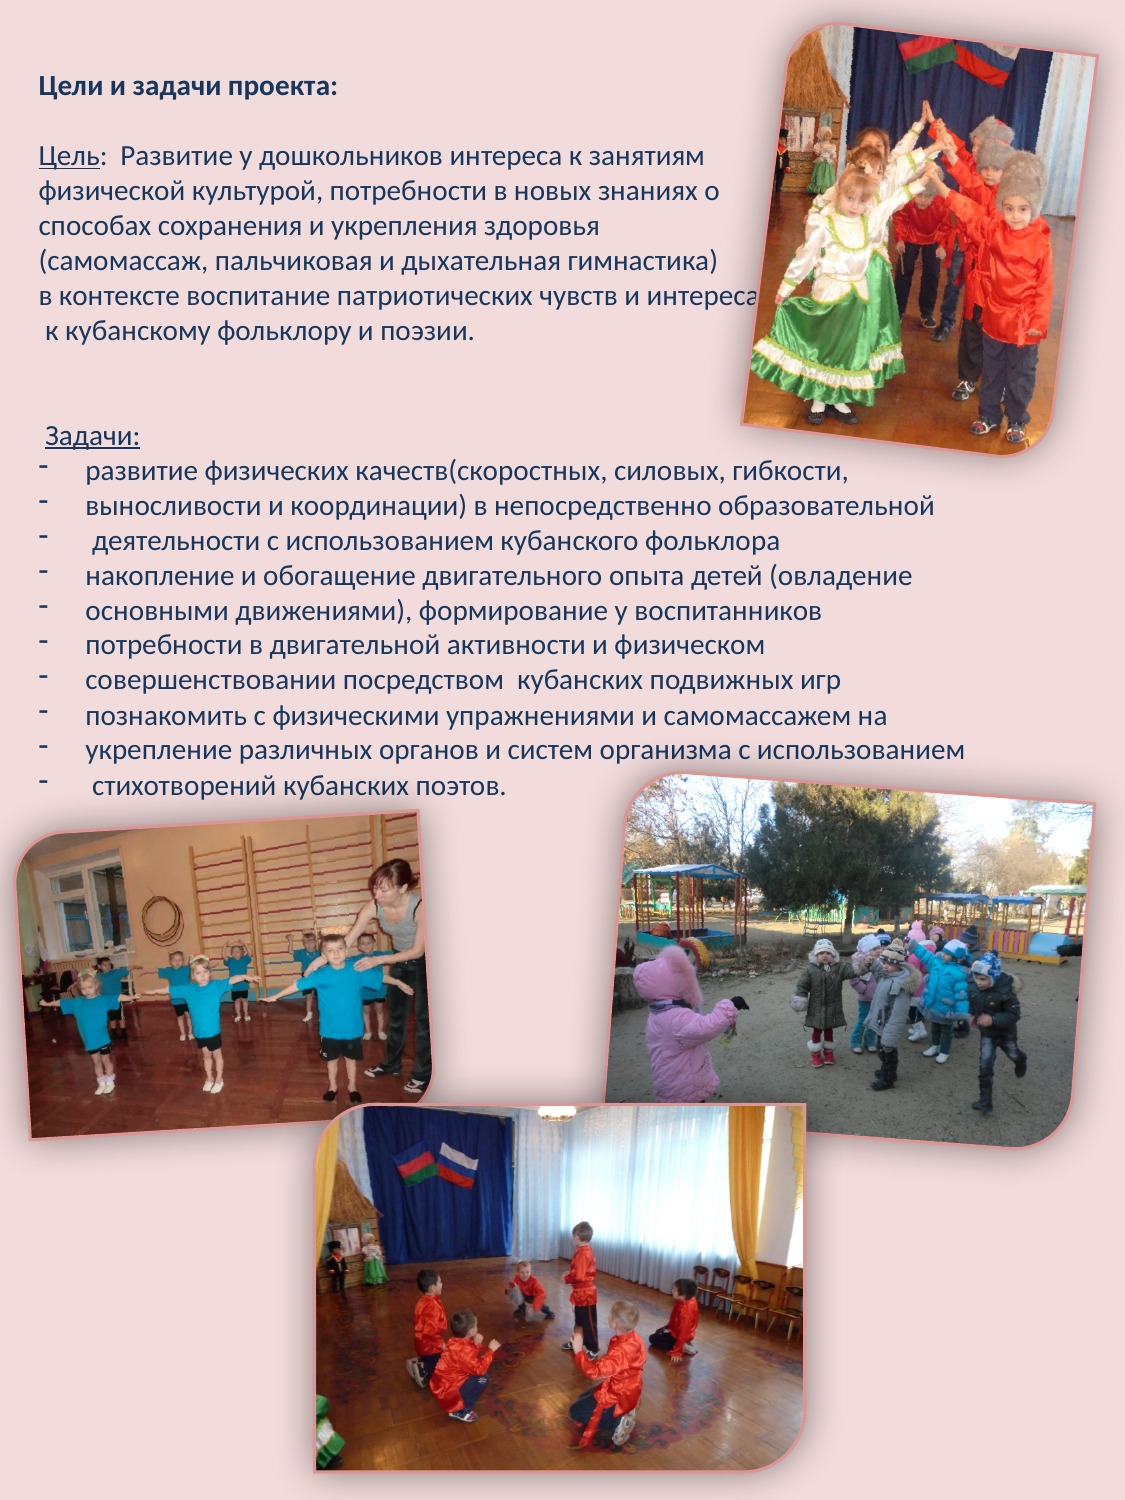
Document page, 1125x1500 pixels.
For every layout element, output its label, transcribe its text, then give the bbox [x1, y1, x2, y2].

text_box Цели и задачи проекта: Цель: Развитие у дошкольников интереса к занятиям физической культурой, потребности в новых знаниях о способах сохранения и укрепления здоровья (самомассаж, пальчиковая и дыхательная гимнастика) в контексте воспитание патриотических чувств и интереса к кубанскому фольклору и поэзии. Задачи: развитие физических качеств(скоростных, силовых, гибкости, выносливости и координации) в непосредственно образовательной деятельности с использованием кубанского фольклора накопление и обогащение двигательного опыта детей (овладение основными движениями), формирование у воспитанников потребности в двигательной активности и физическом совершенствовании посредством кубанских подвижных игр познакомить с физическими упражнениями и самомассажем на укрепление различных органов и систем организма с использованием стихотворений кубанских поэтов. [23, 59, 982, 854]
picture [744, 26, 1094, 454]
picture [17, 775, 1092, 1473]
